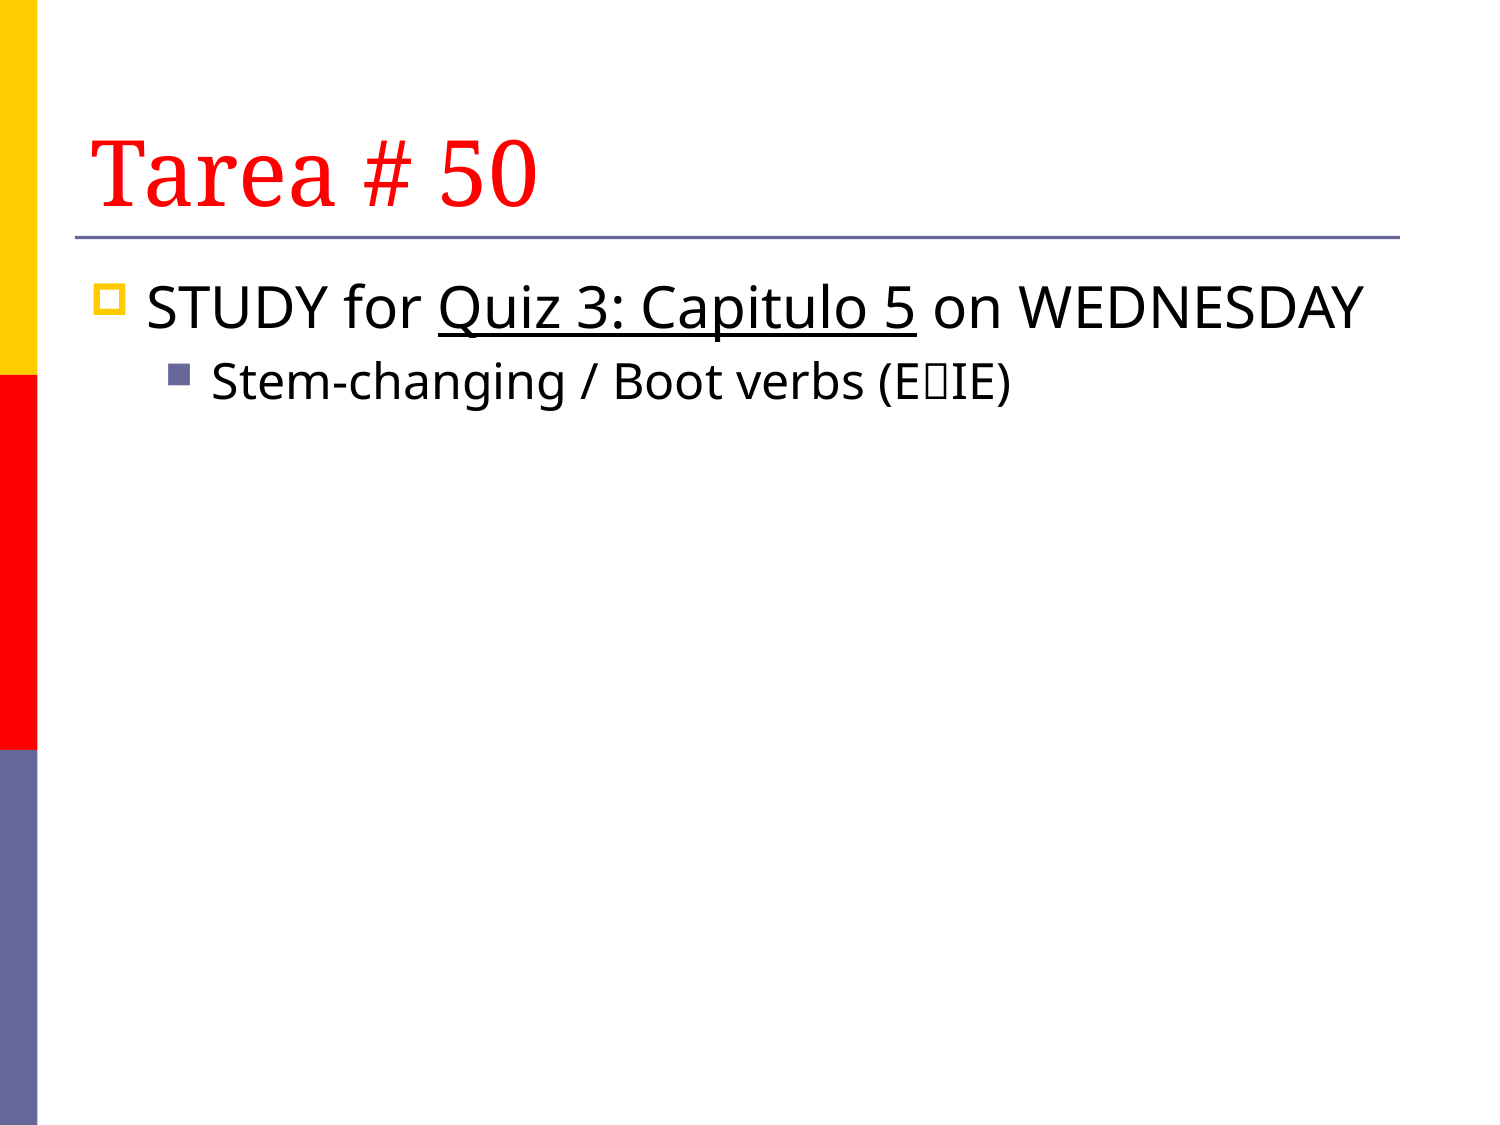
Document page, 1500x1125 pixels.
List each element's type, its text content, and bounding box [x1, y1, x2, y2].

title Tarea # 50 [75, 45, 1425, 233]
list STUDY for Quiz 3: Capitulo 5 on WEDNESDAY Stem-changing / Boot verbs (EIE) [75, 262, 1425, 1006]
